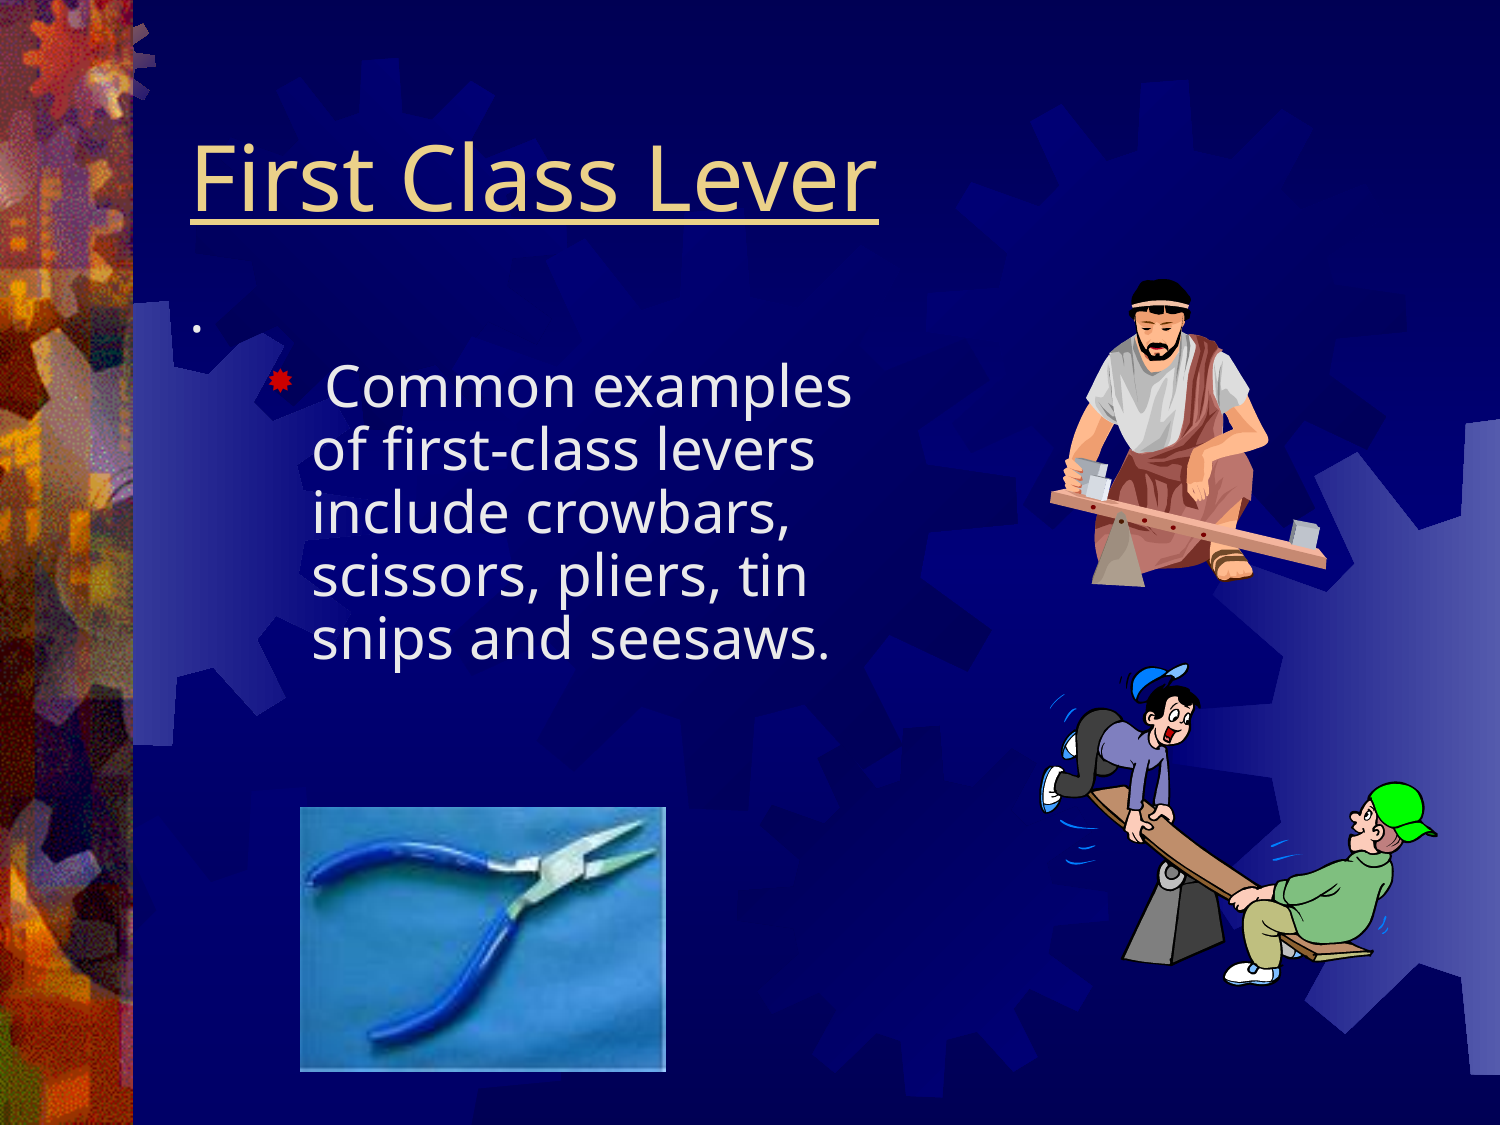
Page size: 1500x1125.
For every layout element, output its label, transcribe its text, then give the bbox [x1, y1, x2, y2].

picture [0, 0, 133, 1125]
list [1049, 274, 1328, 588]
picture [299, 807, 666, 1073]
title First Class Lever [174, 49, 1451, 238]
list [1037, 662, 1439, 988]
list . Common examples of first-class levers include crowbars, scissors, pliers, tin snips and seesaws. [174, 274, 876, 951]
